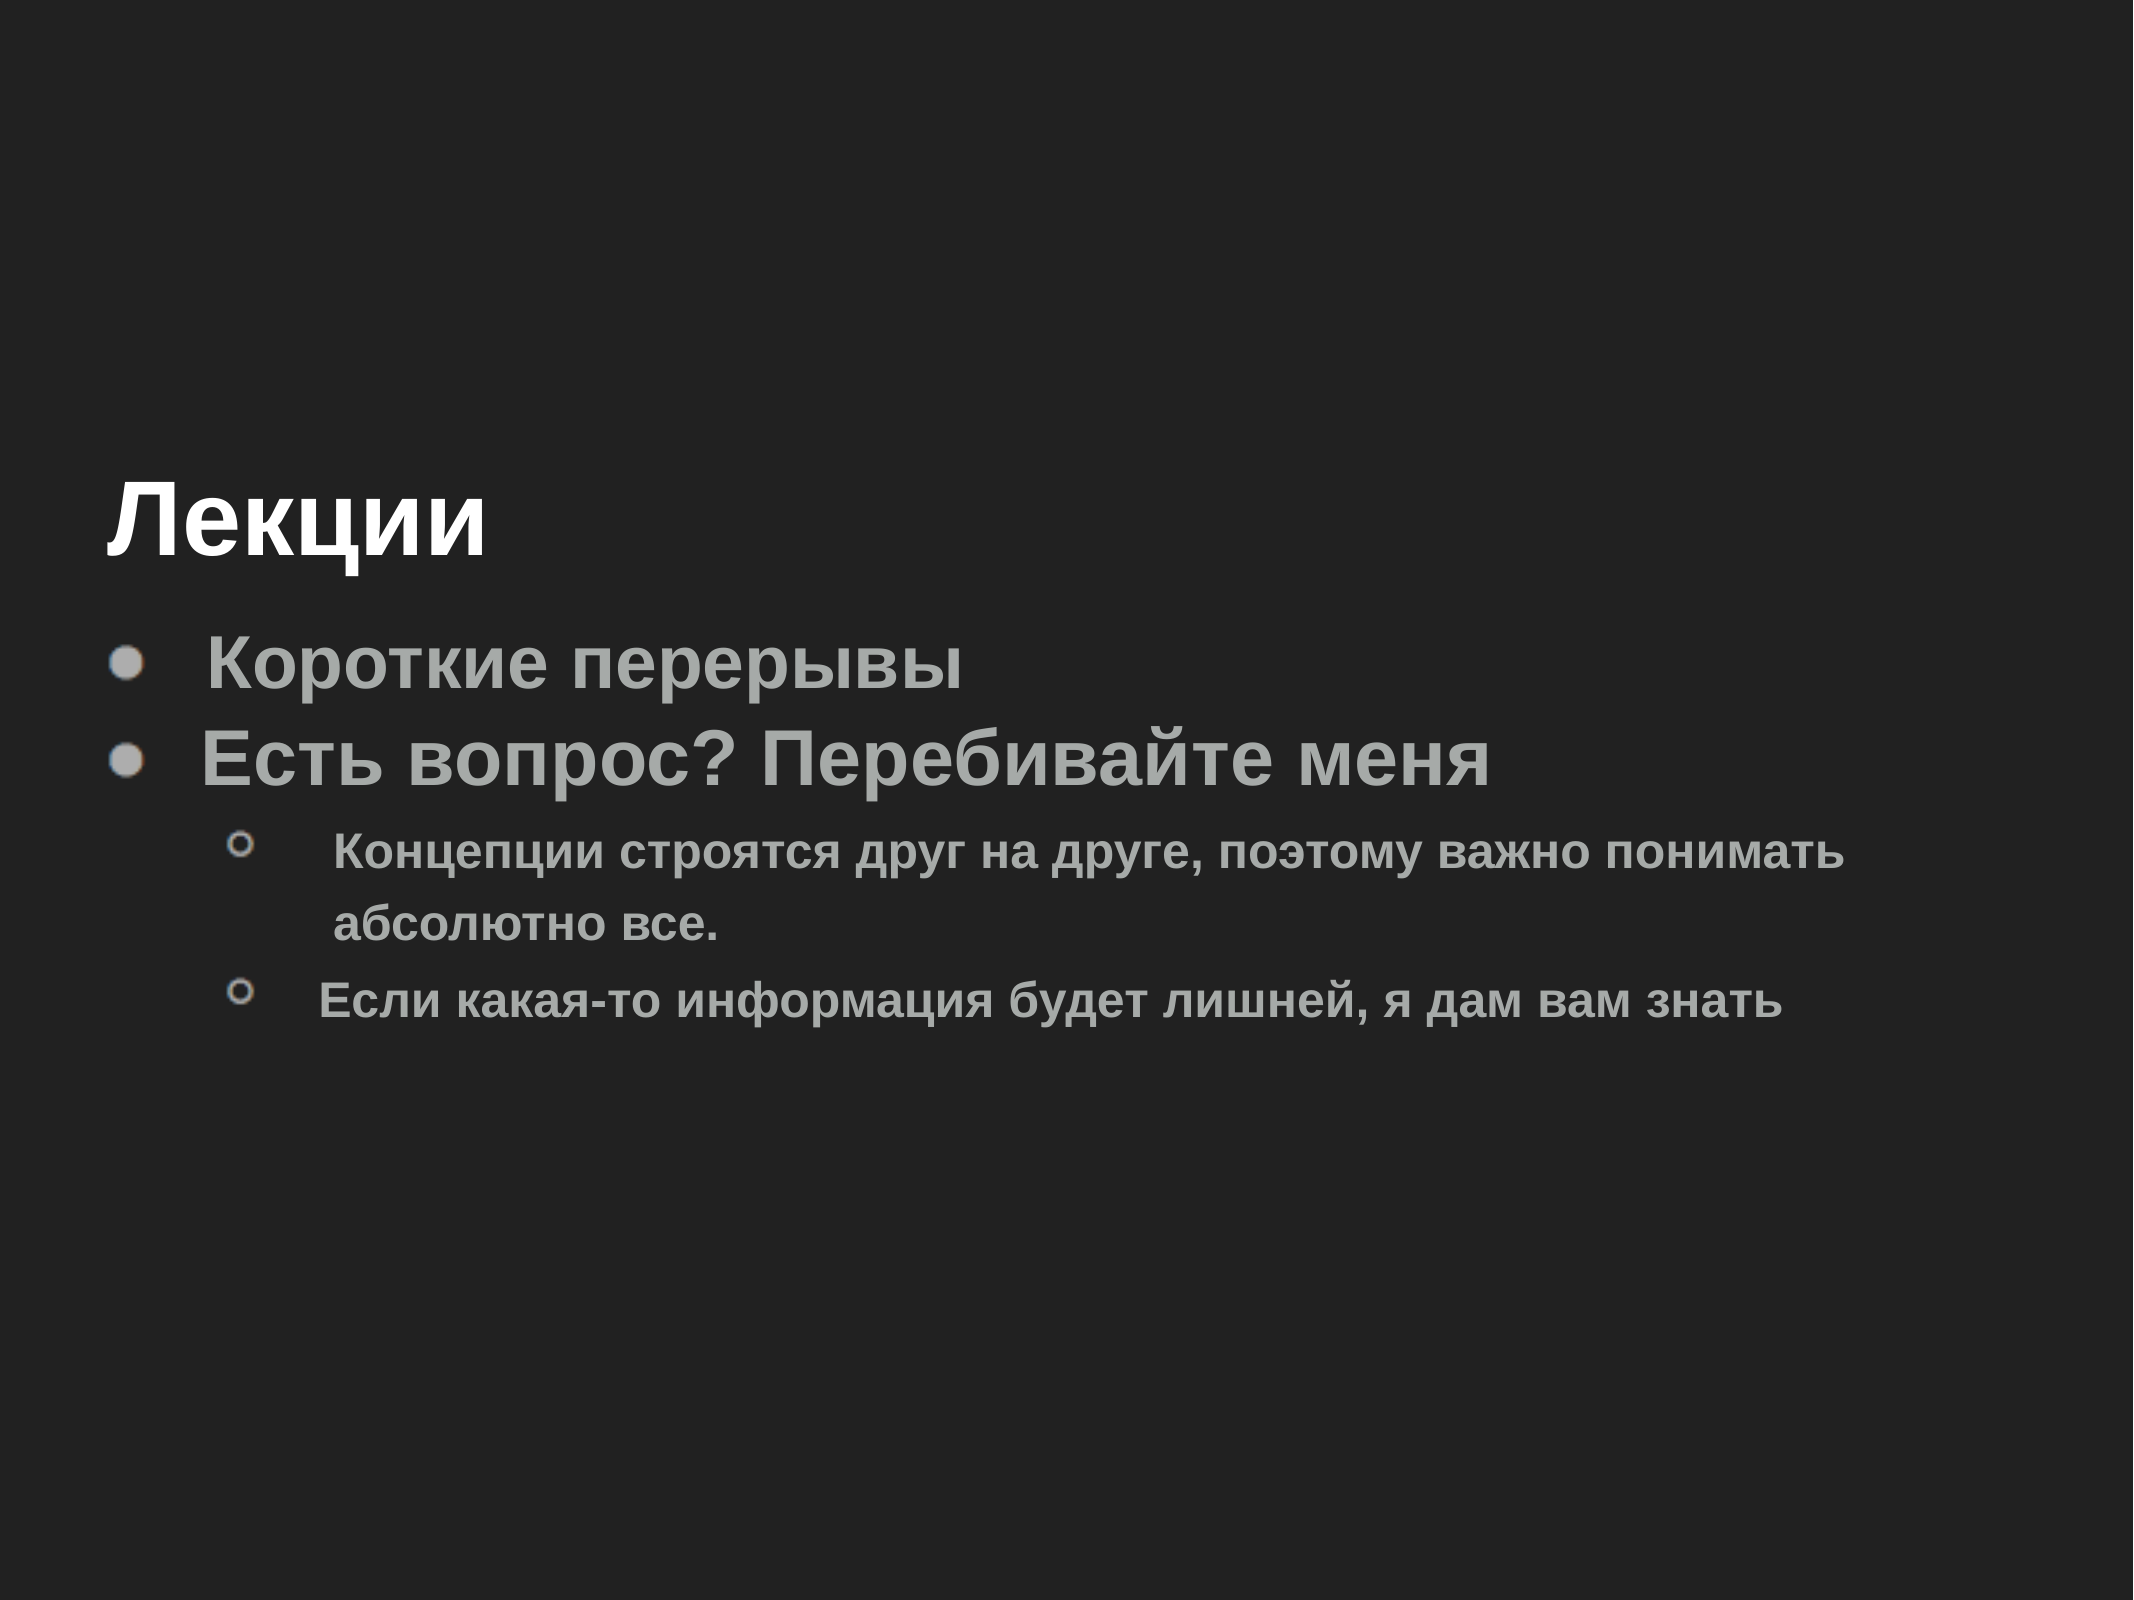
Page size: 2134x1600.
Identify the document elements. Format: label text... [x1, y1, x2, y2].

text_box Короткие перерывы [197, 605, 973, 697]
text_box Если какая-то информация будет лишней, я дам вам знать [310, 946, 1794, 1036]
picture [4, 603, 280, 1100]
text_box Лекции [99, 440, 499, 585]
text_box Есть вопрос? Перебивайте меня [192, 697, 1502, 810]
text_box Концепции строятся друг на друге, поэтому важно понимать абсолютно все. [324, 798, 1855, 959]
